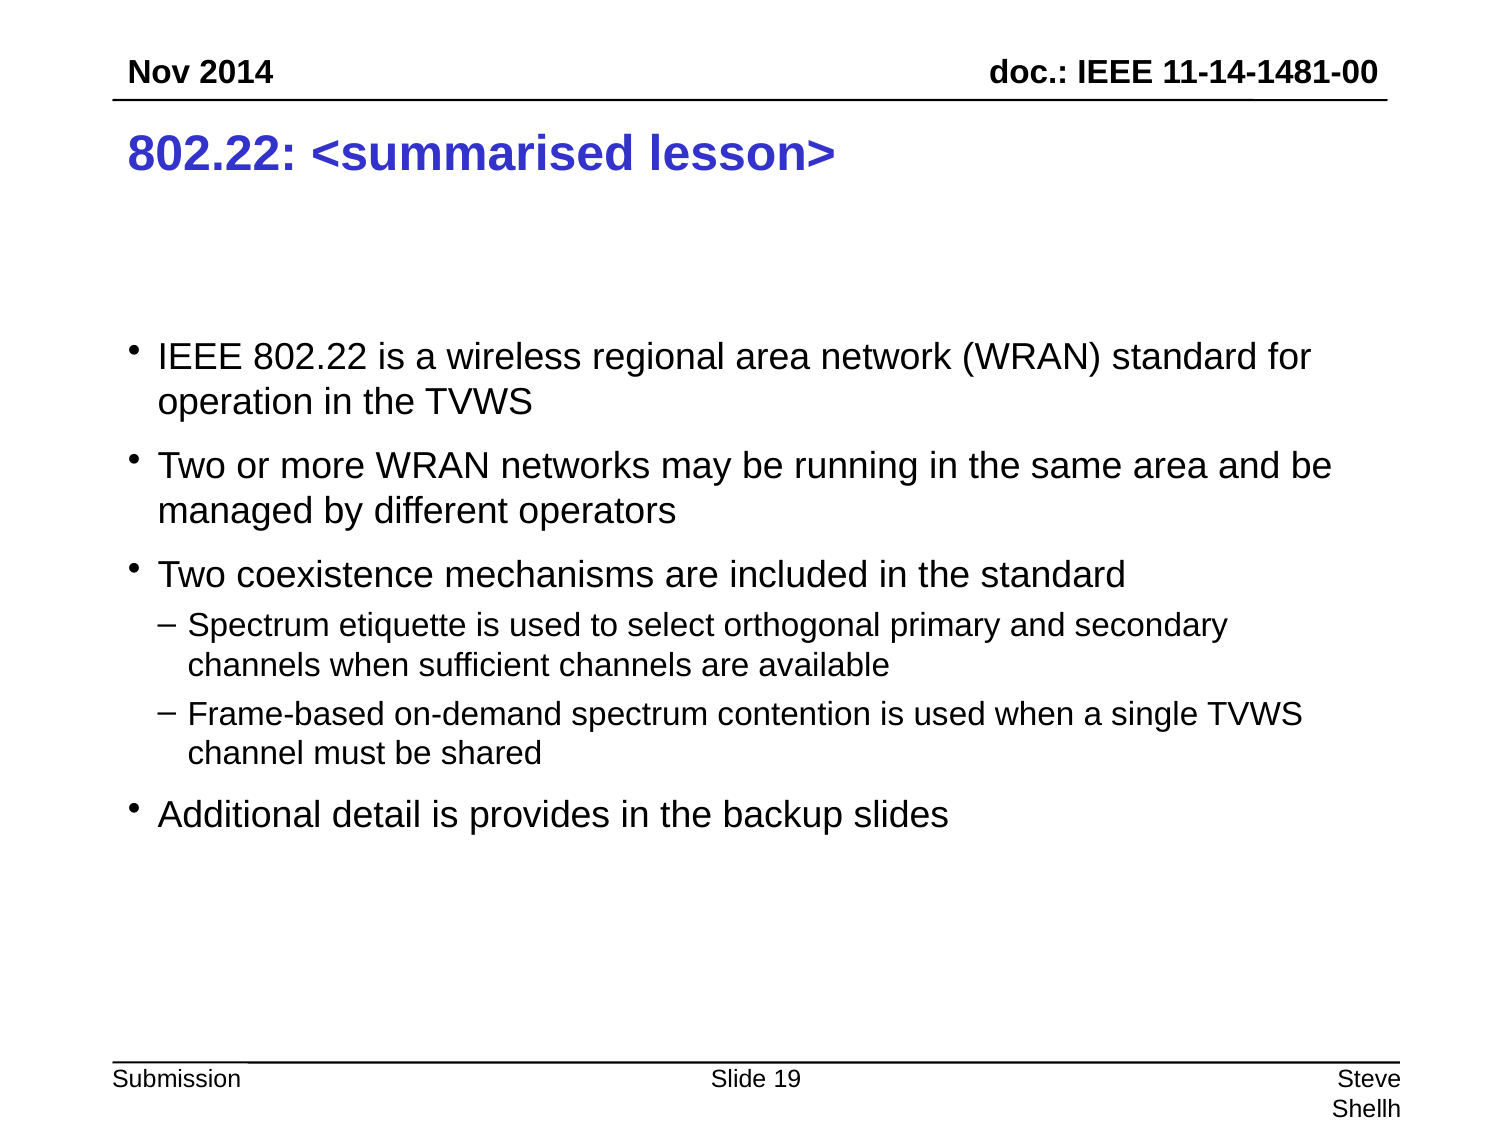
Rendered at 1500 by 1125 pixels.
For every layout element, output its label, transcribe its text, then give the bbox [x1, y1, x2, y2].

footer Steve Shellhammer, Qualcomm [1320, 1061, 1402, 1093]
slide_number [112, 40, 463, 101]
slide_number Slide 19 [709, 1061, 803, 1093]
title 802.22: <summarised lesson> [112, 112, 1388, 288]
list IEEE 802.22 is a wireless regional area network (WRAN) standard for operation in the TVWS Two or more WRAN networks may be running in the same area and be managed by different operators Two coexistence mechanisms are included in the standard Spectrum etiquette is used to select orthogonal primary and secondary channels when sufficient channels are available Frame-based on-demand spectrum contention is used when a single TVWS channel must be shared Additional detail is provides in the backup slides [112, 324, 1388, 1000]
